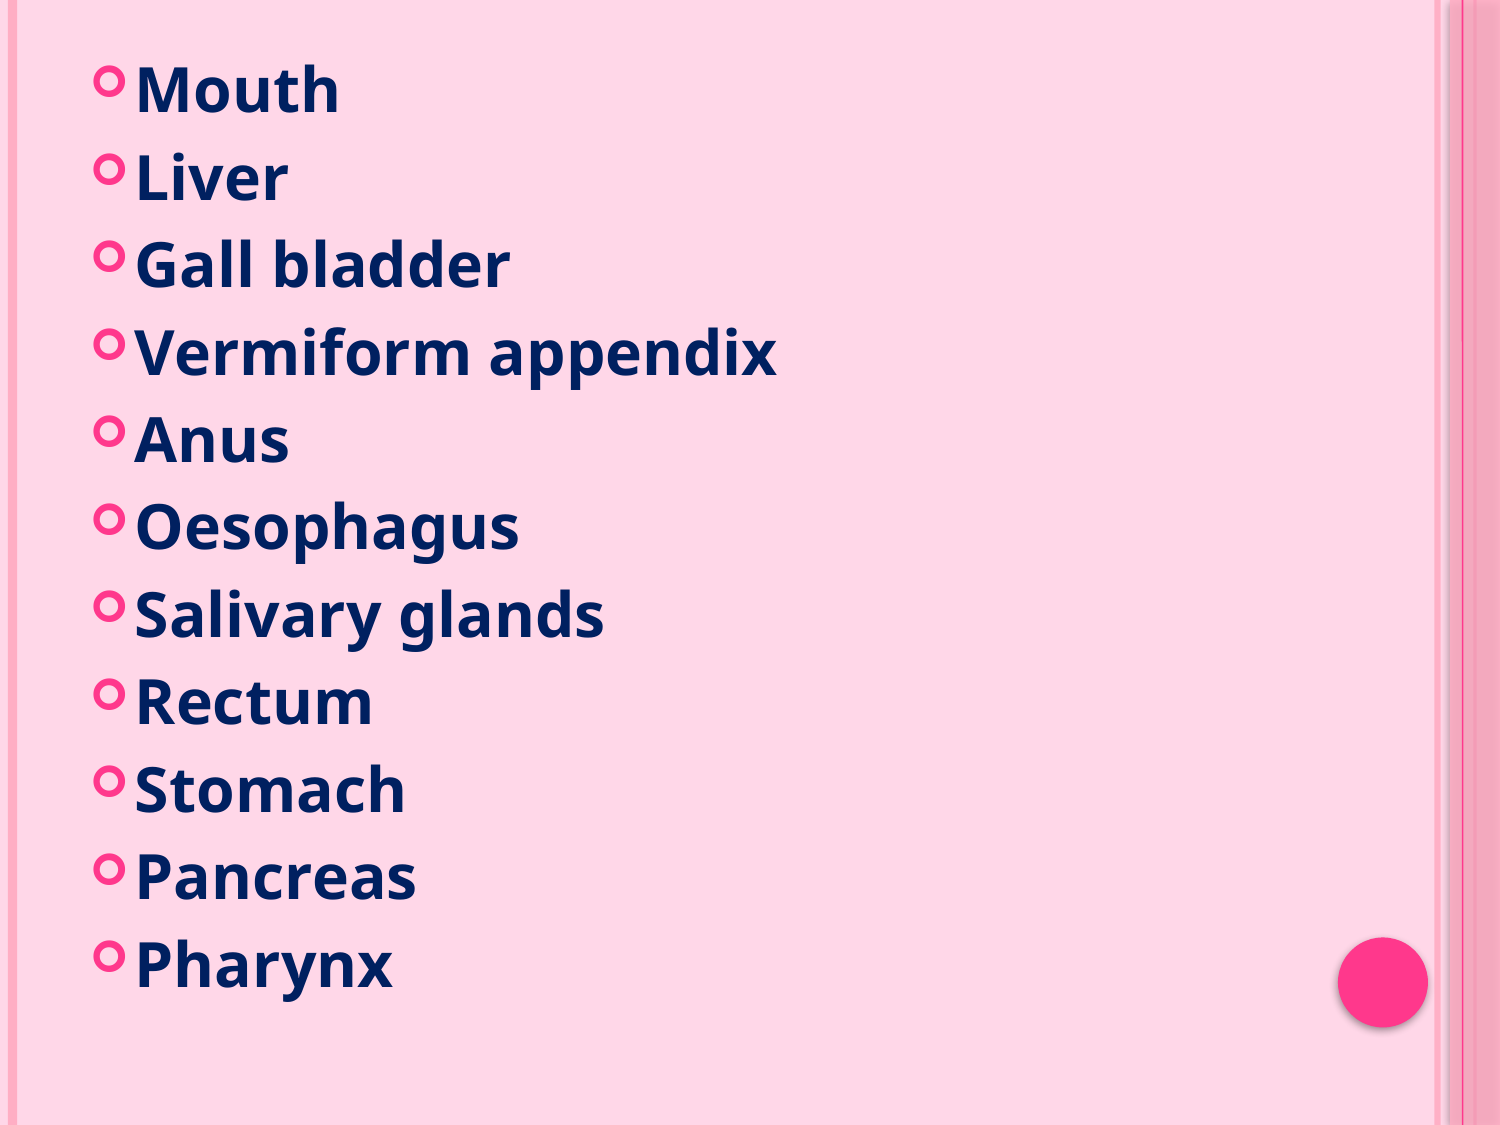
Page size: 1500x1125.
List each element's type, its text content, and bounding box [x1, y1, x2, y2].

list Mouth Liver Gall bladder Vermiform appendix Anus Oesophagus Salivary glands Rectum Stomach Pancreas Pharynx [75, 42, 1300, 1062]
